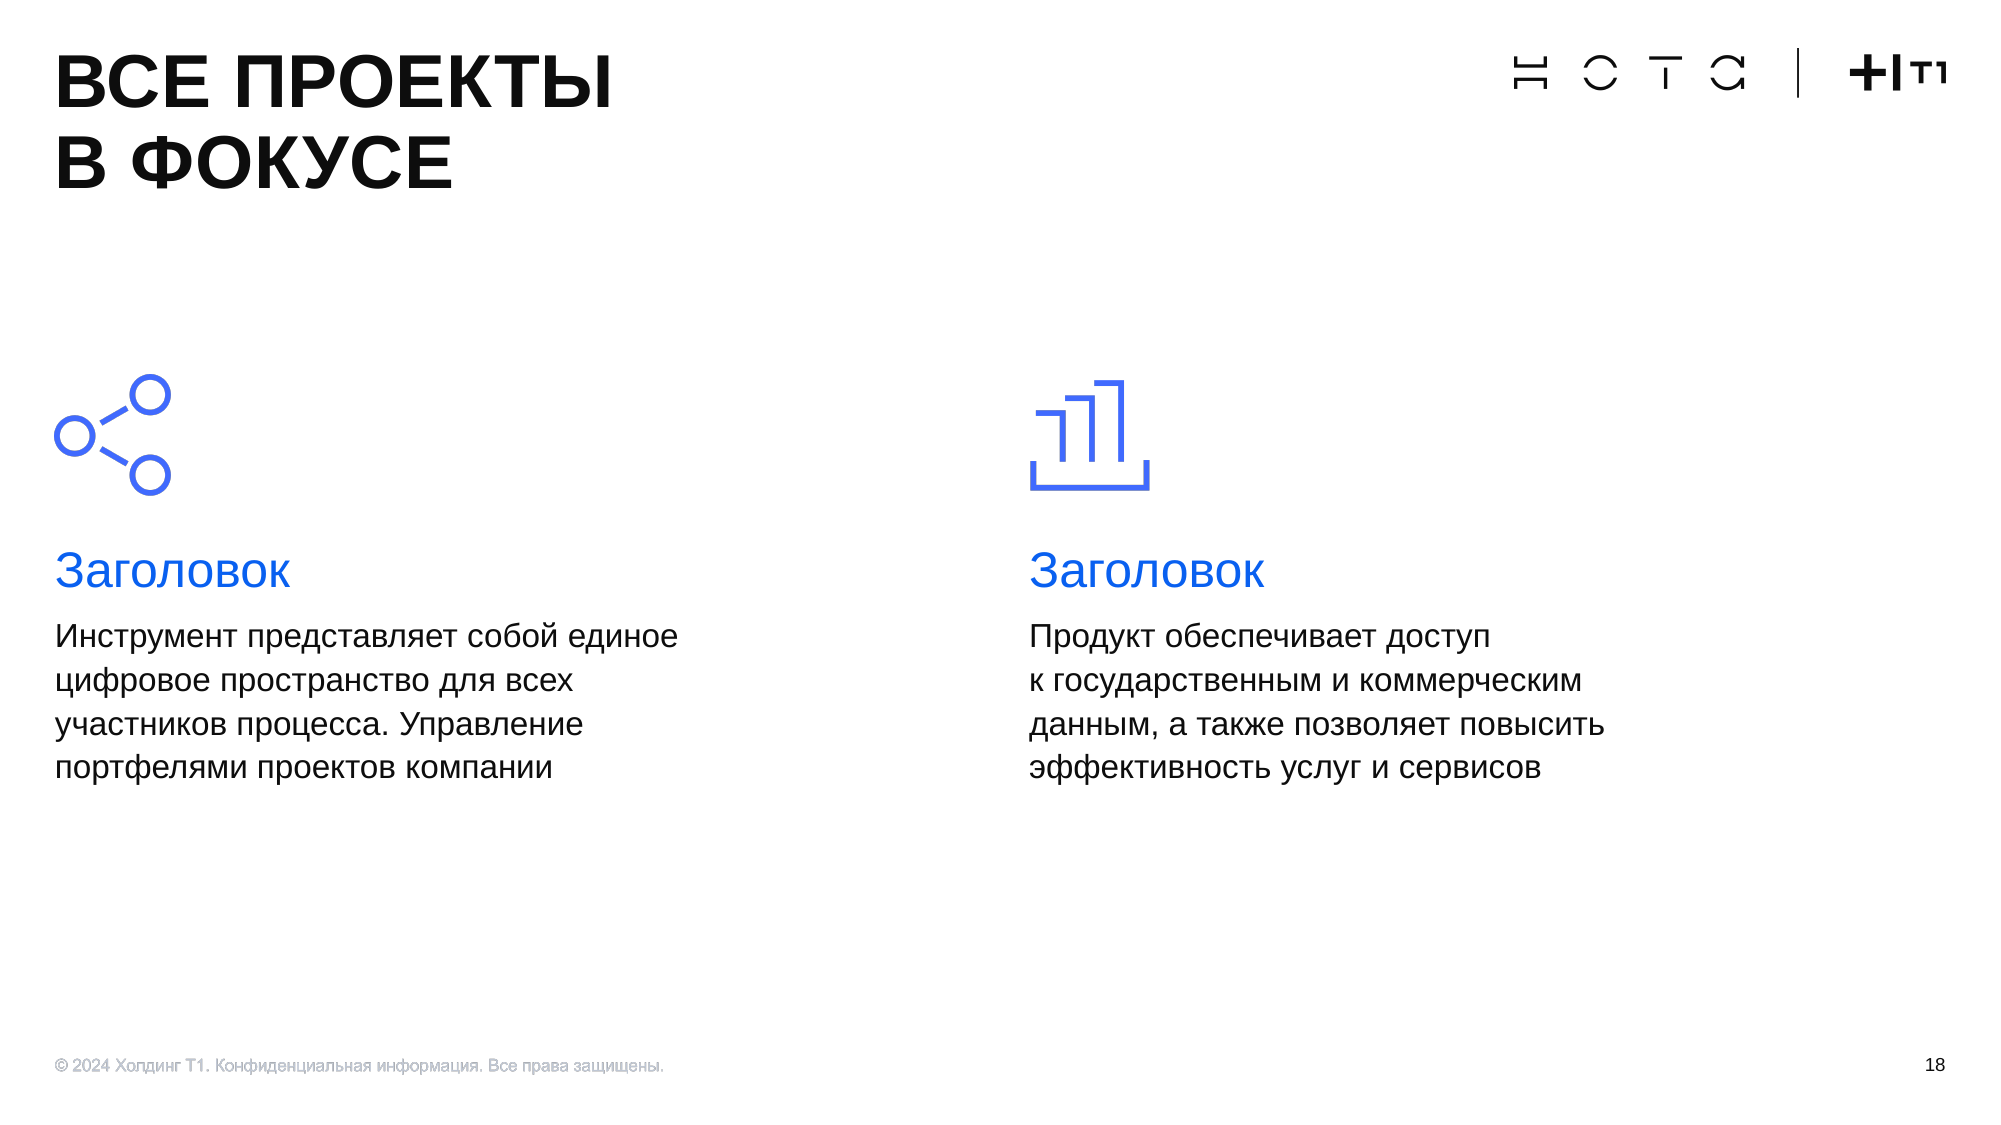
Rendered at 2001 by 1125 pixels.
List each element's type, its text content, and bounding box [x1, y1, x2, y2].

list Заголовок Инструмент представляет собой единое цифровое пространство для всех участников процесса. Управление портфелями проектов компании [54, 531, 742, 785]
slide_number 18 [1889, 1052, 1946, 1076]
title ВСЕ ПРОЕКТЫ В ФОКУСЕ [54, 42, 1459, 209]
picture [1514, 48, 1946, 98]
picture [54, 374, 172, 497]
list Заголовок Продукт обеспечивает доступ к государственным и коммерческим данным, а также позволяет повысить эффективность услуг и сервисов [1029, 531, 1717, 785]
picture [55, 1058, 663, 1075]
picture [1030, 379, 1151, 492]
